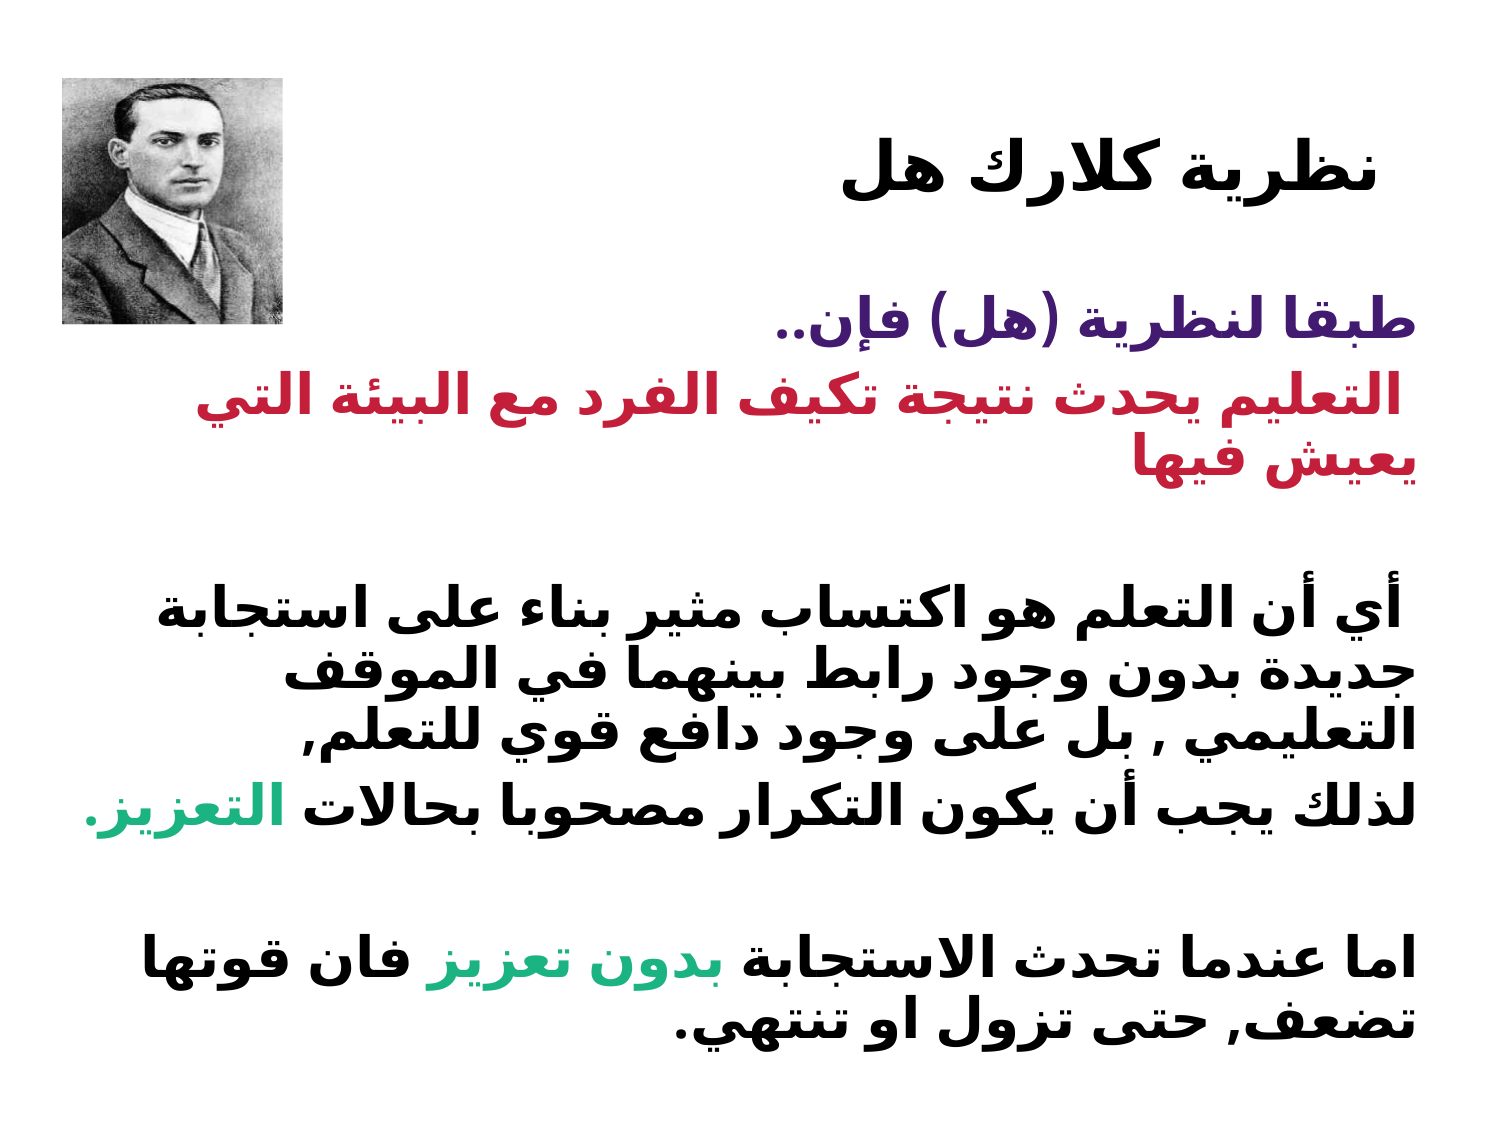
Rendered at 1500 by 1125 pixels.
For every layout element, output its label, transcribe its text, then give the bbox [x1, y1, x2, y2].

title نظرية كلارك هل [103, 59, 1397, 278]
list طبقا لنظرية (هل) فإن.. التعليم يحدث نتيجة تكيف الفرد مع البيئة التي يعيش فيها أي أن التعلم هو اكتساب مثير بناء على استجابة جديدة بدون وجود رابط بينهما في الموقف التعليمي , بل على وجود دافع قوي للتعلم, لذلك يجب أن يكون التكرار مصحوبا بحالات التعزيز. اما عندما تحدث الاستجابة بدون تعزيز فان قوتها تضعف, حتى تزول او تنتهي. [62, 281, 1442, 1076]
picture [62, 78, 283, 325]
